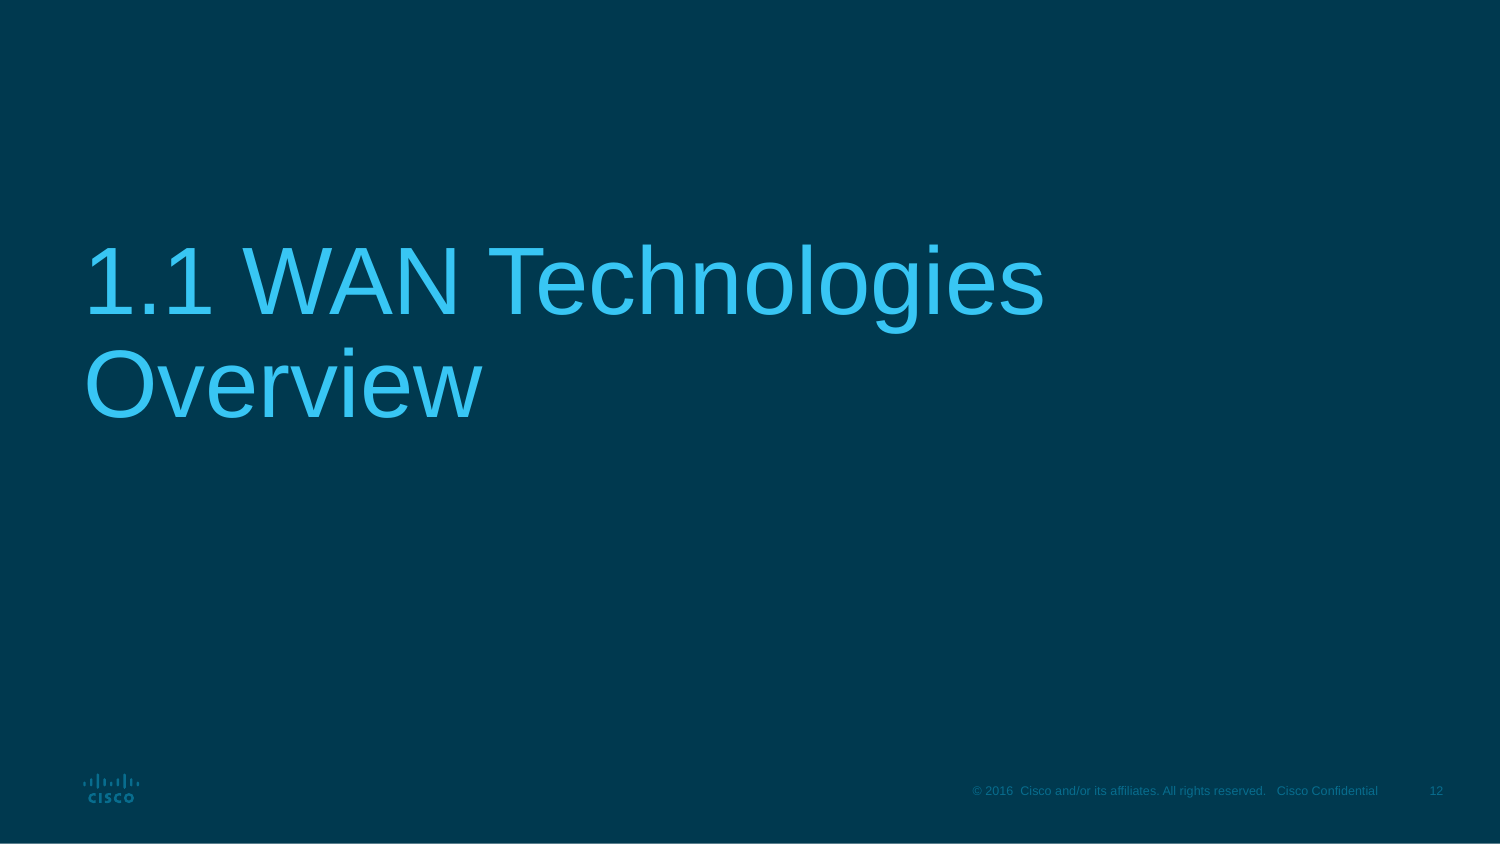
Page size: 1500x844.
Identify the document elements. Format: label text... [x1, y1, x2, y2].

title 1.1 WAN Technologies Overview [68, 150, 1349, 446]
